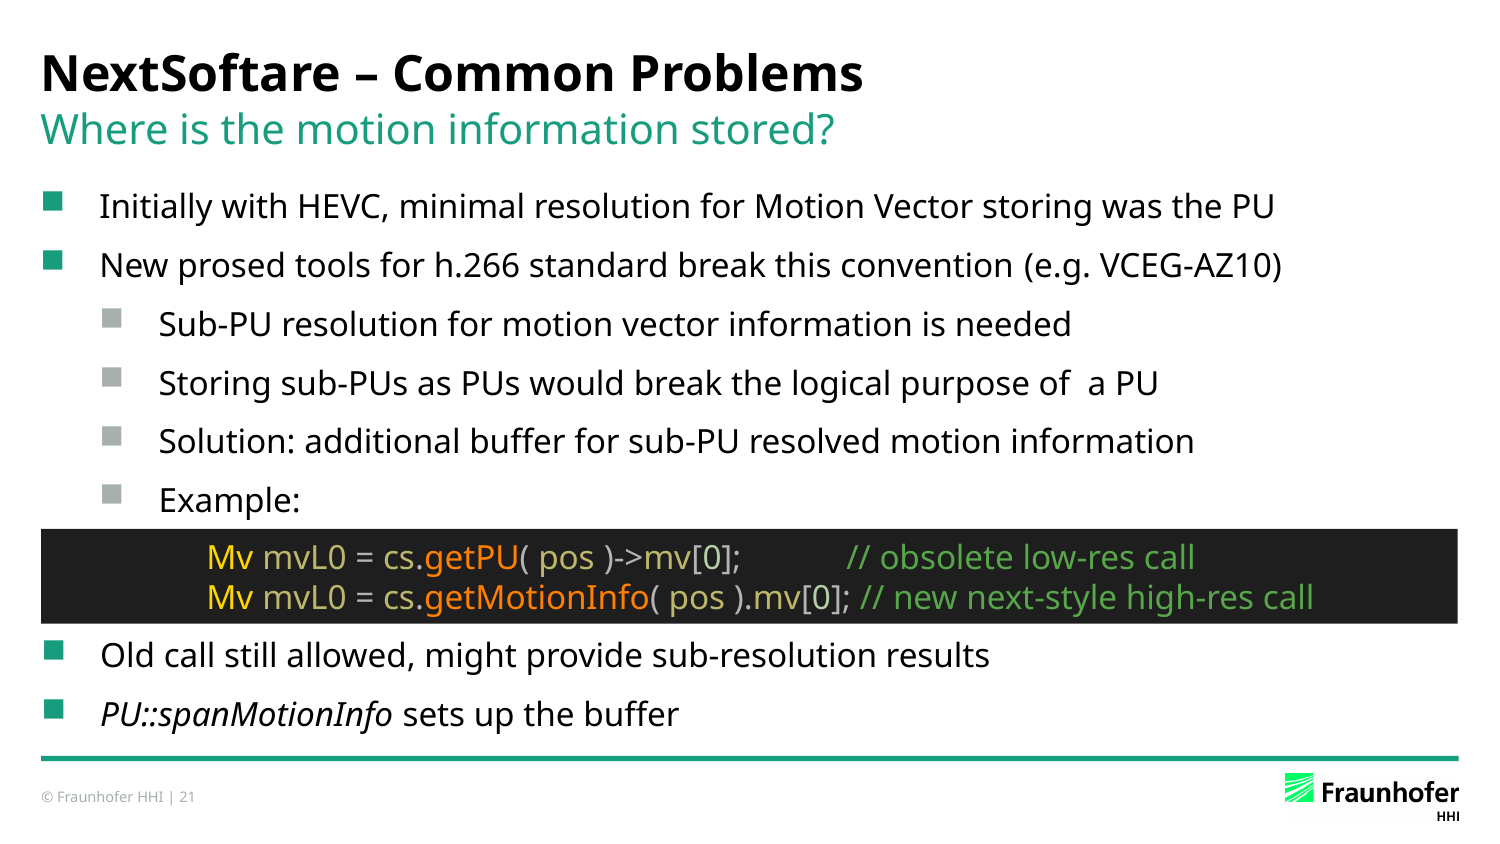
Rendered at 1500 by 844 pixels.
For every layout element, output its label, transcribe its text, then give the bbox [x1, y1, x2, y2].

list Where is the motion information stored? [40, 102, 1458, 164]
picture [1285, 773, 1459, 821]
list Initially with HEVC, minimal resolution for Motion Vector storing was the PU New prosed tools for h.266 standard break this convention (e.g. VCEG-AZ10) Sub-PU resolution for motion vector information is needed Storing sub-PUs as PUs would break the logical purpose of a PU Solution: additional buffer for sub-PU resolved motion information Example: [40, 185, 1458, 529]
title NextSoftare – Common Problems [40, 41, 1458, 102]
text_box Mv mvL0 = cs.getPU( pos )->mv[0]; // obsolete low-res call Mv mvL0 = cs.getMotionInfo( pos ).mv[0]; // new next-style high-res call [41, 528, 1458, 624]
text_box Old call still allowed, might provide sub-resolution results PU::spanMotionInfo sets up the buffer [41, 634, 1459, 753]
